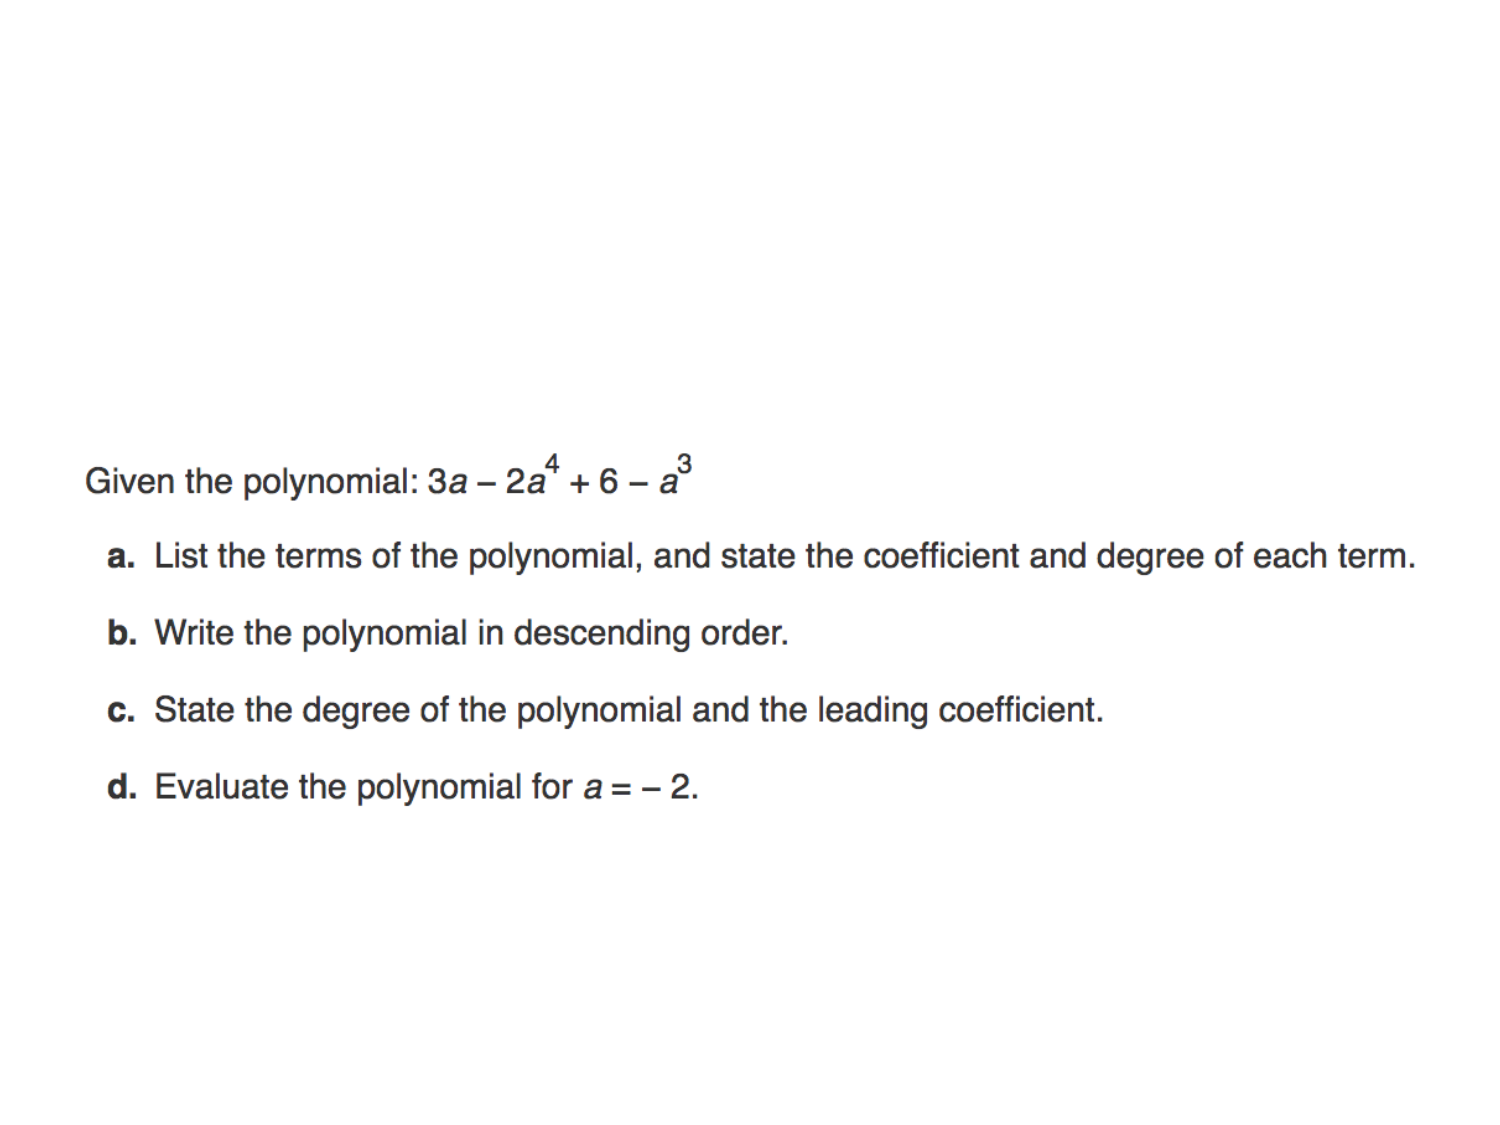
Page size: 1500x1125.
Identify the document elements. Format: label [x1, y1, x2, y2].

list [74, 262, 1426, 1006]
